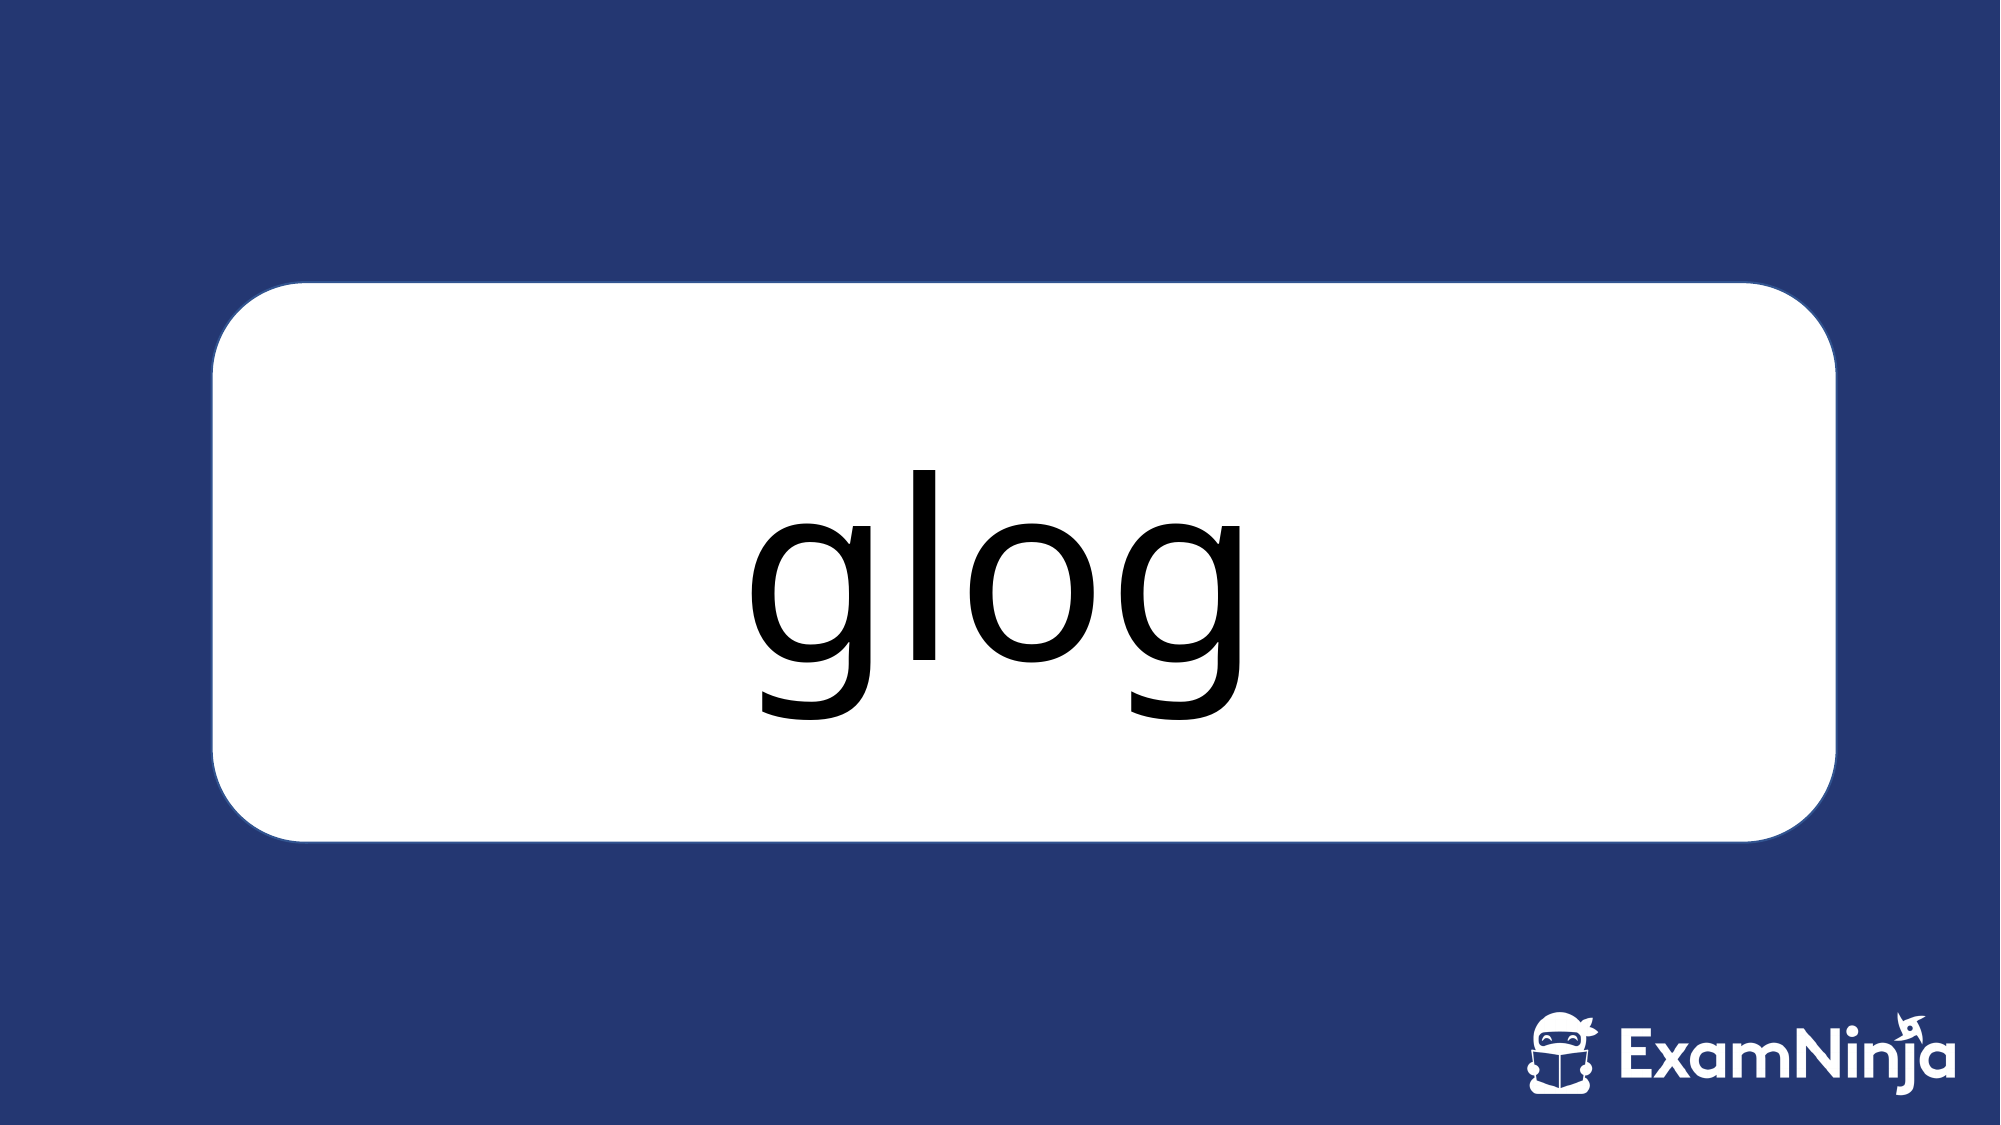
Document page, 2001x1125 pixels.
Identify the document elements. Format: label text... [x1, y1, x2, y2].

picture [1501, 1003, 1979, 1102]
text_box [210, 719, 1838, 844]
text_box [210, 281, 1838, 403]
text_box glog [143, 403, 1857, 719]
